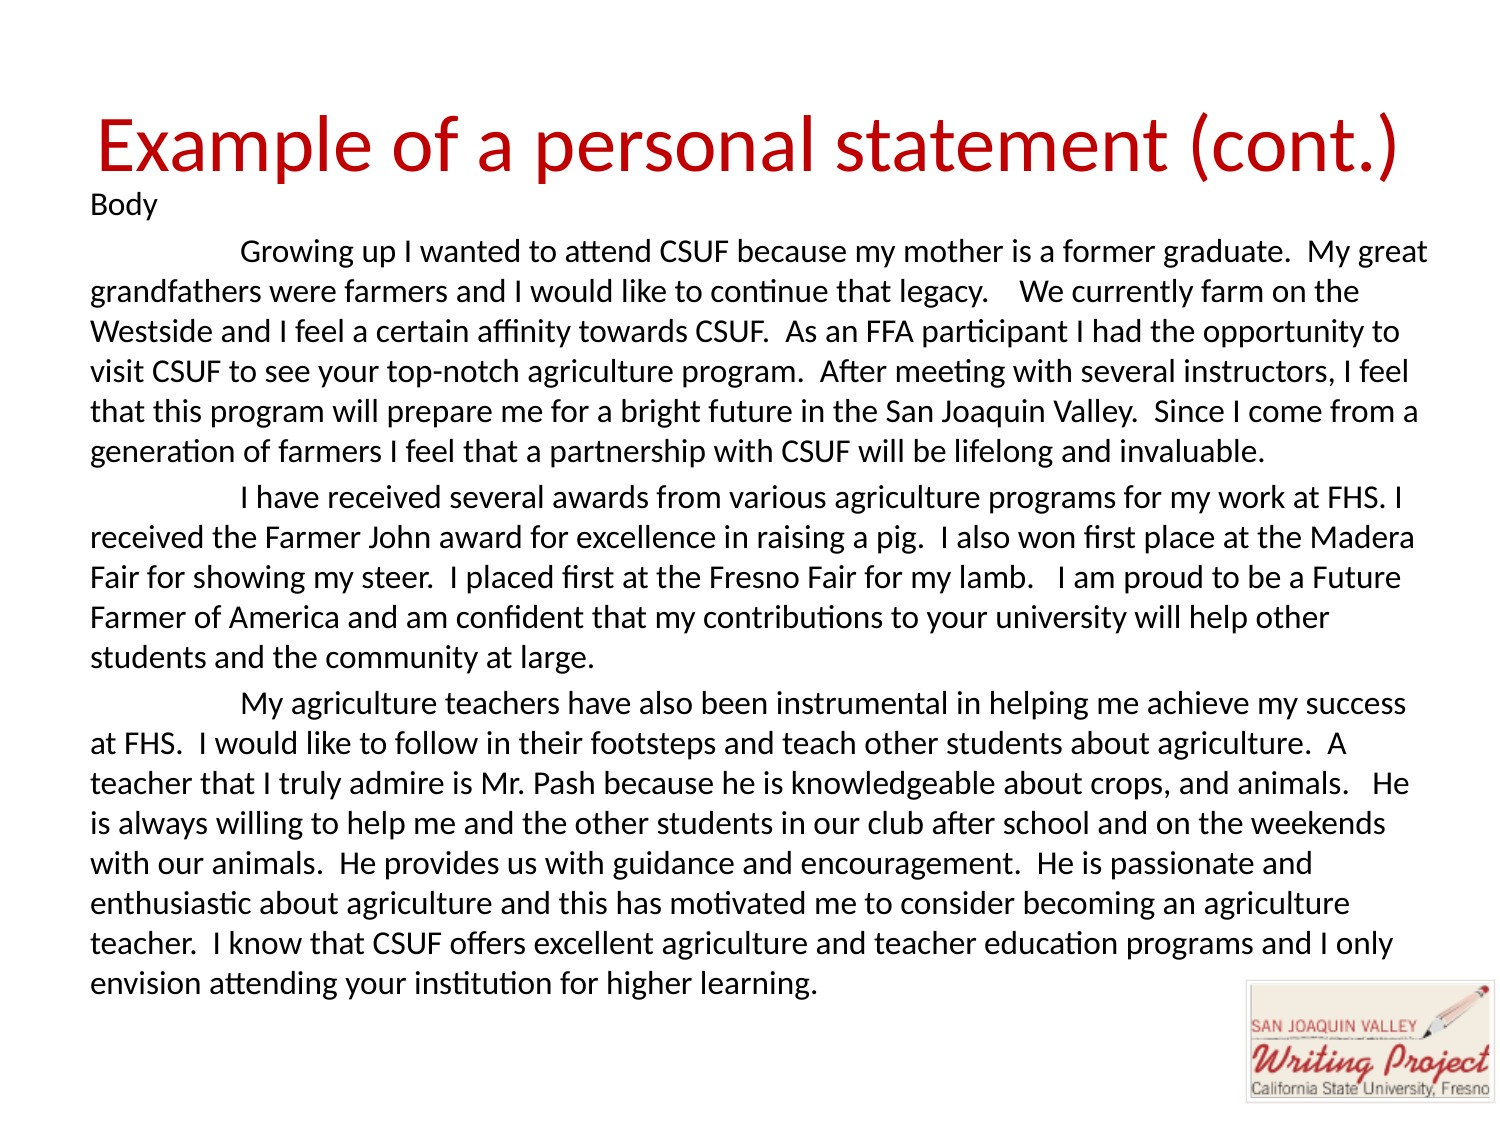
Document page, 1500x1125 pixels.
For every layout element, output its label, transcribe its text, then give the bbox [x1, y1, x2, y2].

picture [1245, 978, 1497, 1105]
title Example of a personal statement (cont.) [75, 45, 1425, 174]
list Body Growing up I wanted to attend CSUF because my mother is a former graduate. My great grandfathers were farmers and I would like to continue that legacy. We currently farm on the Westside and I feel a certain affinity towards CSUF. As an FFA participant I had the opportunity to visit CSUF to see your top-notch agriculture program. After meeting with several instructors, I feel that this program will prepare me for a bright future in the San Joaquin Valley. Since I come from a generation of farmers I feel that a partnership with CSUF will be lifelong and invaluable. I have received several awards from various agriculture programs for my work at FHS. I received the Farmer John award for excellence in raising a pig. I also won first place at the Madera Fair for showing my steer. I placed first at the Fresno Fair for my lamb. I am proud to be a Future Farmer of America and am confident that my contributions to your university will help other students and the community at large. My agriculture teachers have also been instrumental in helping me achieve my success at FHS. I would like to follow in their footsteps and teach other students about agriculture. A teacher that I truly admire is Mr. Pash because he is knowledgeable about crops, and animals. He is always willing to help me and the other students in our club after school and on the weekends with our animals. He provides us with guidance and encouragement. He is passionate and enthusiastic about agriculture and this has motivated me to consider becoming an agriculture teacher. I know that CSUF offers excellent agriculture and teacher education programs and I only envision attending your institution for higher learning. [75, 174, 1450, 1075]
